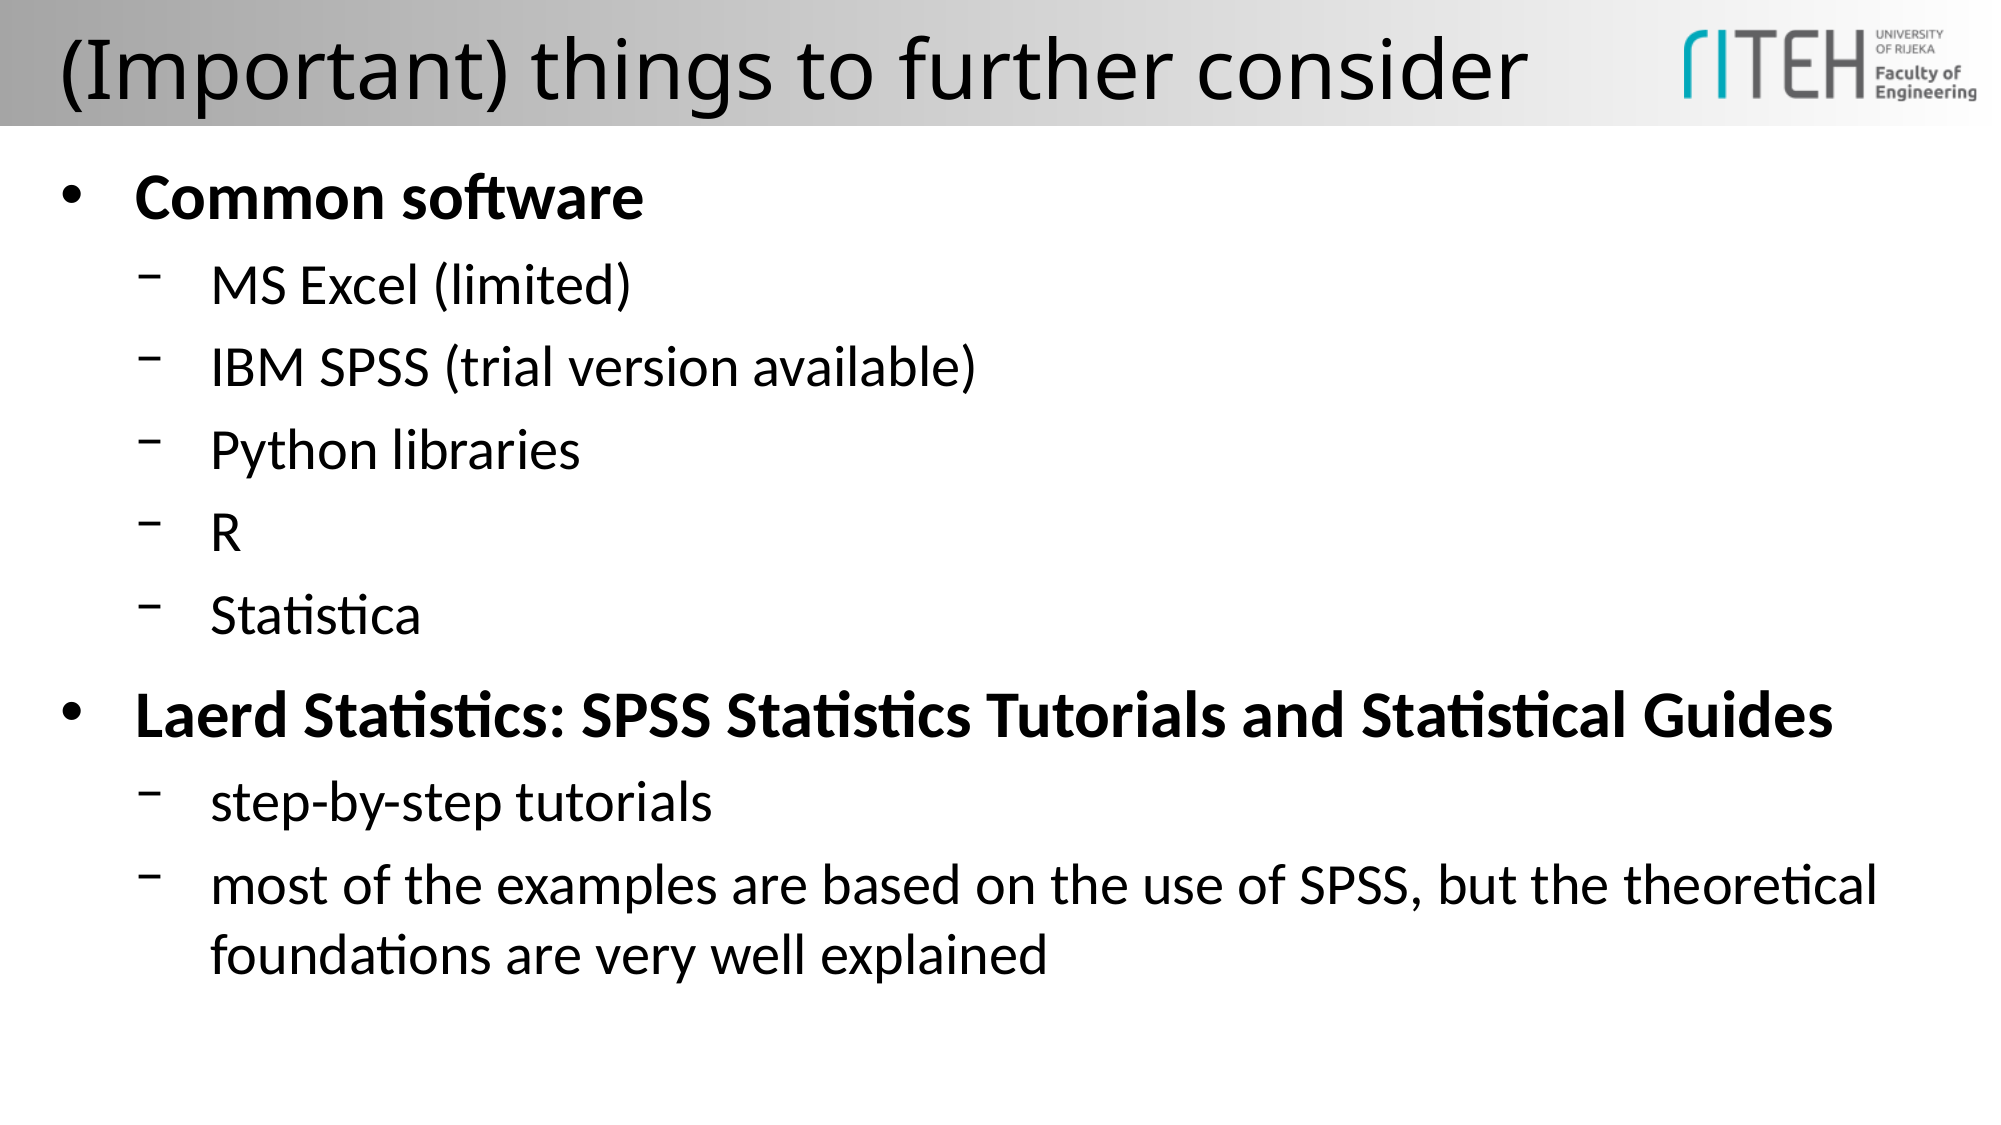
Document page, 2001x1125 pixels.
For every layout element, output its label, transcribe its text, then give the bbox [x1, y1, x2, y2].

text_box Common software MS Excel (limited) IBM SPSS (trial version available) Python libraries R Statistica Laerd Statistics: SPSS Statistics Tutorials and Statistical Guides step-by-step tutorials most of the examples are based on the use of SPSS, but the theoretical foundations are very well explained [45, 146, 1956, 994]
text_box [0, 0, 2000, 127]
title (Important) things to further consider [45, 20, 1601, 126]
picture [1683, 20, 1977, 107]
